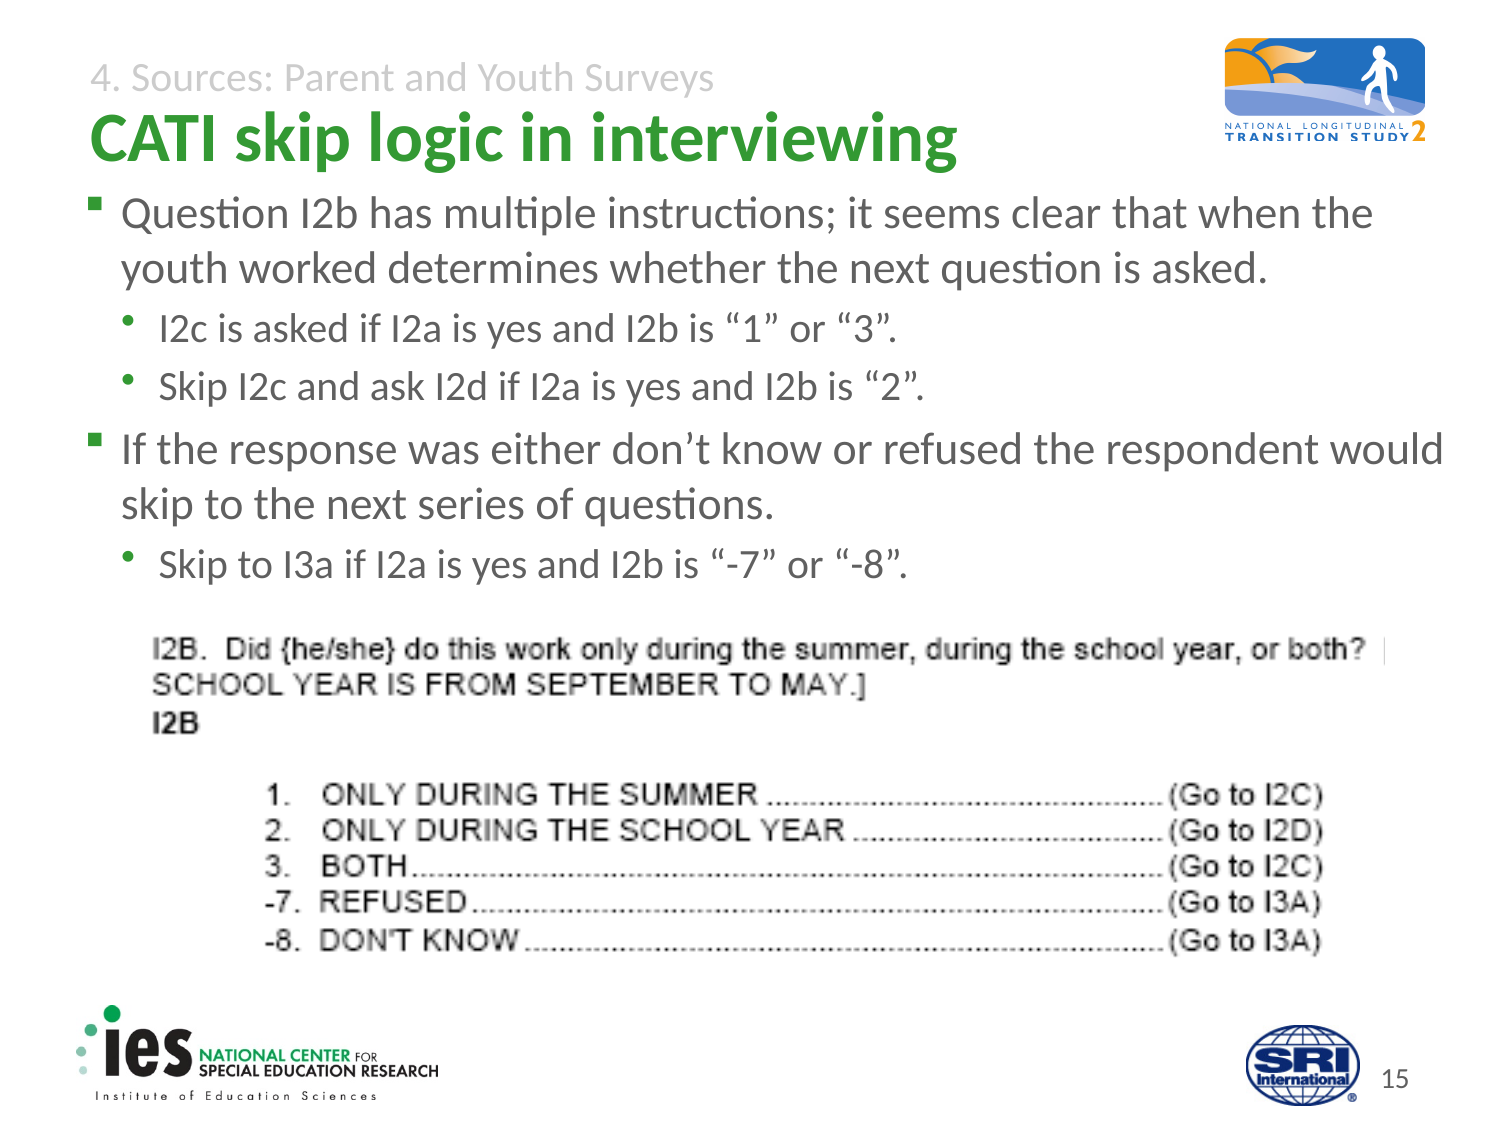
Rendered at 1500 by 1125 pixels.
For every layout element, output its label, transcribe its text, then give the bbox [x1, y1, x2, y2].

picture [1246, 1025, 1360, 1106]
slide_number 14 [1321, 1051, 1426, 1125]
list Question I2b has multiple instructions; it seems clear that when the youth worked determines whether the next question is asked. I2c is asked if I2a is yes and I2b is “1” or “3”. Skip I2c and ask I2d if I2a is yes and I2b is “2”. If the response was either don’t know or refused the respondent would skip to the next series of questions. Skip to I3a if I2a is yes and I2b is “-7” or “-8”. [12, 174, 1463, 638]
picture [124, 599, 1386, 1001]
picture [76, 1005, 438, 1100]
title CATI skip logic in interviewing [74, 65, 1426, 174]
